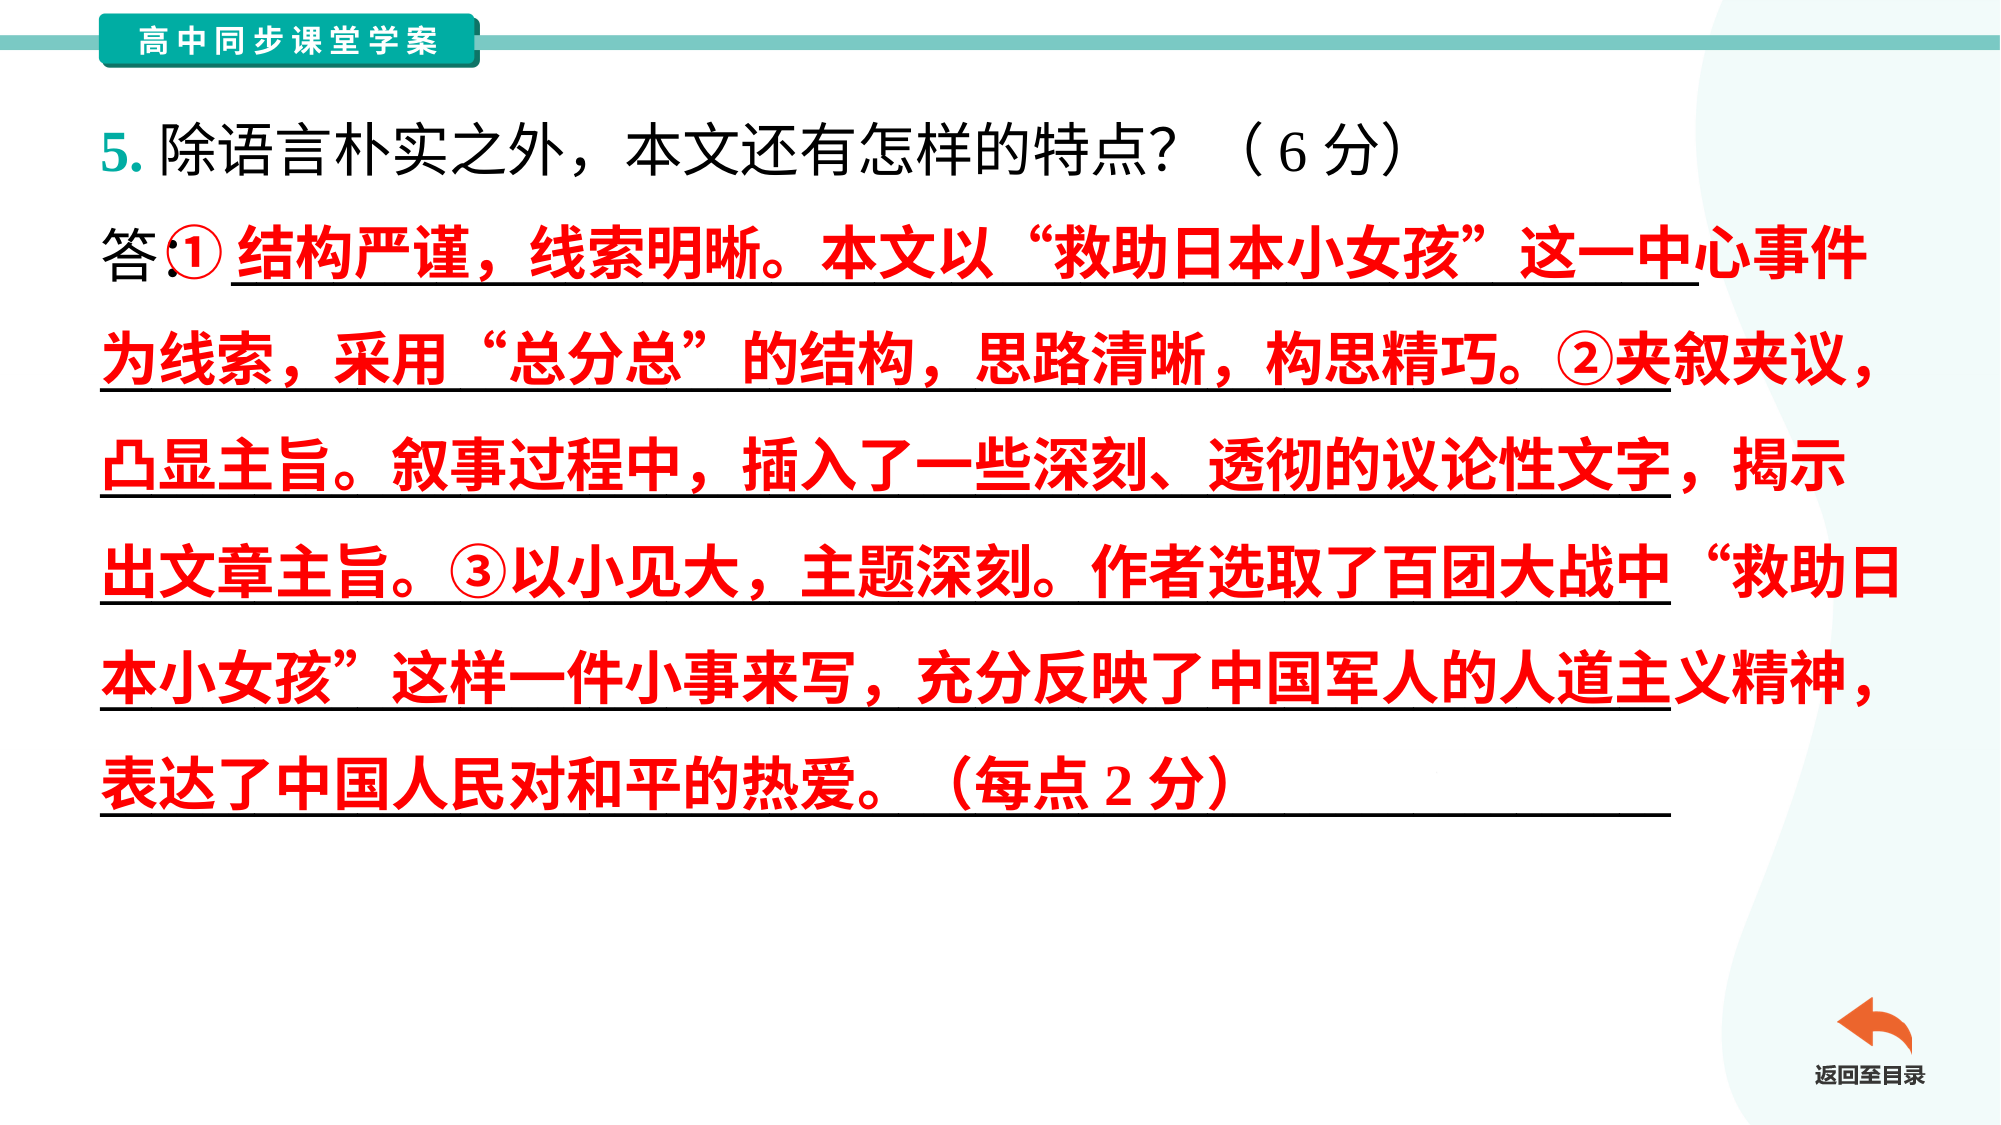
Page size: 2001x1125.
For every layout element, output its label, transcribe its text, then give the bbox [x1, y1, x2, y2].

text_box 5.除语言朴实之外，本文还有怎样的特点？（6分） 答：_________________________________________________________ _____________________________________________________________ _____________________________________________________________ _____________________________________________________________ _____________________________________________________________ _____________________________________________________________ [100, 76, 1899, 179]
picture [0, 0, 2000, 1125]
text_box ①结构严谨，线索明晰。本文以“救助日本小女孩”这一中心事件 为线索，采用“总分总”的结构，思路清晰，构思精巧。②夹叙夹议， 凸显主旨。叙事过程中，插入了一些深刻、透彻的议论性文字，揭示 出文章主旨。③以小见大，主题深刻。作者选取了百团大战中“救助日 本小女孩”这样一件小事来写，充分反映了中国军人的人道主义精神， 表达了中国人民对和平的热爱。（每点2分） [100, 179, 1899, 818]
